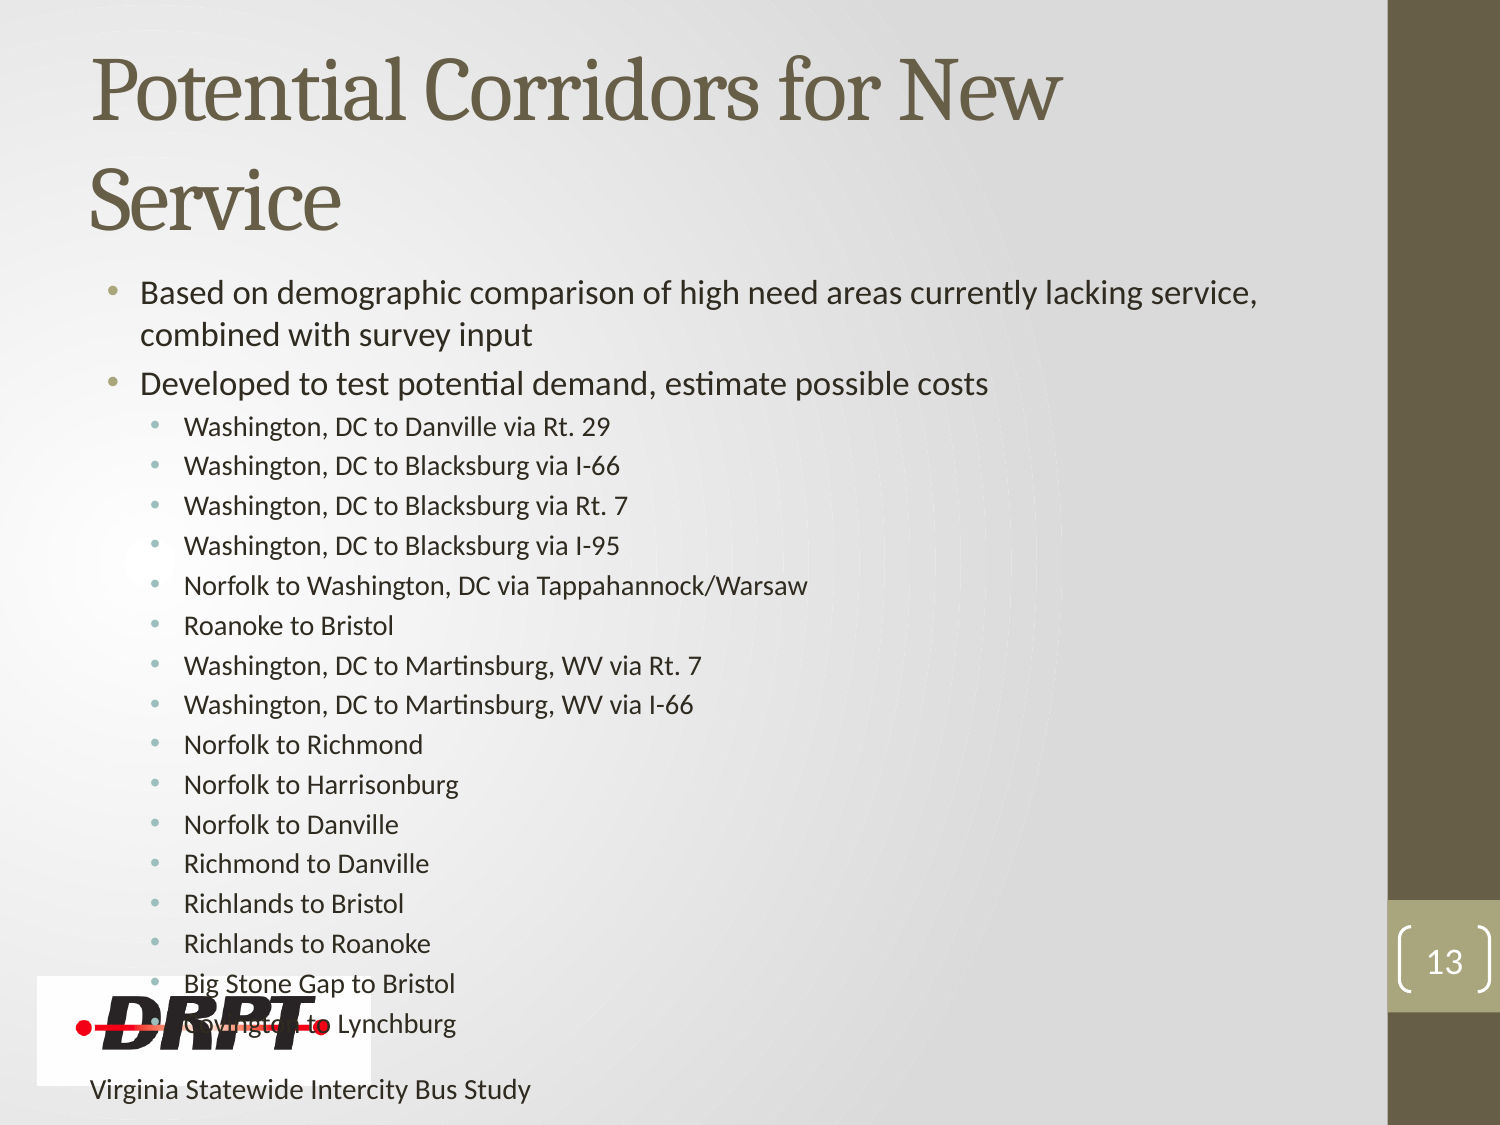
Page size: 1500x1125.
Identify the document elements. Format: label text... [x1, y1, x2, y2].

list Based on demographic comparison of high need areas currently lacking service, combined with survey input Developed to test potential demand, estimate possible costs Washington, DC to Danville via Rt. 29 Washington, DC to Blacksburg via I-66 Washington, DC to Blacksburg via Rt. 7 Washington, DC to Blacksburg via I-95 Norfolk to Washington, DC via Tappahannock/Warsaw Roanoke to Bristol Washington, DC to Martinsburg, WV via Rt. 7 Washington, DC to Martinsburg, WV via I-66 Norfolk to Richmond Norfolk to Harrisonburg Norfolk to Danville Richmond to Danville Richlands to Bristol Richlands to Roanoke Big Stone Gap to Bristol Covington to Lynchburg [75, 262, 1325, 1050]
title Potential Corridors for New Service [75, 45, 1325, 233]
picture [36, 976, 371, 1086]
slide_number 12 [1397, 925, 1492, 994]
